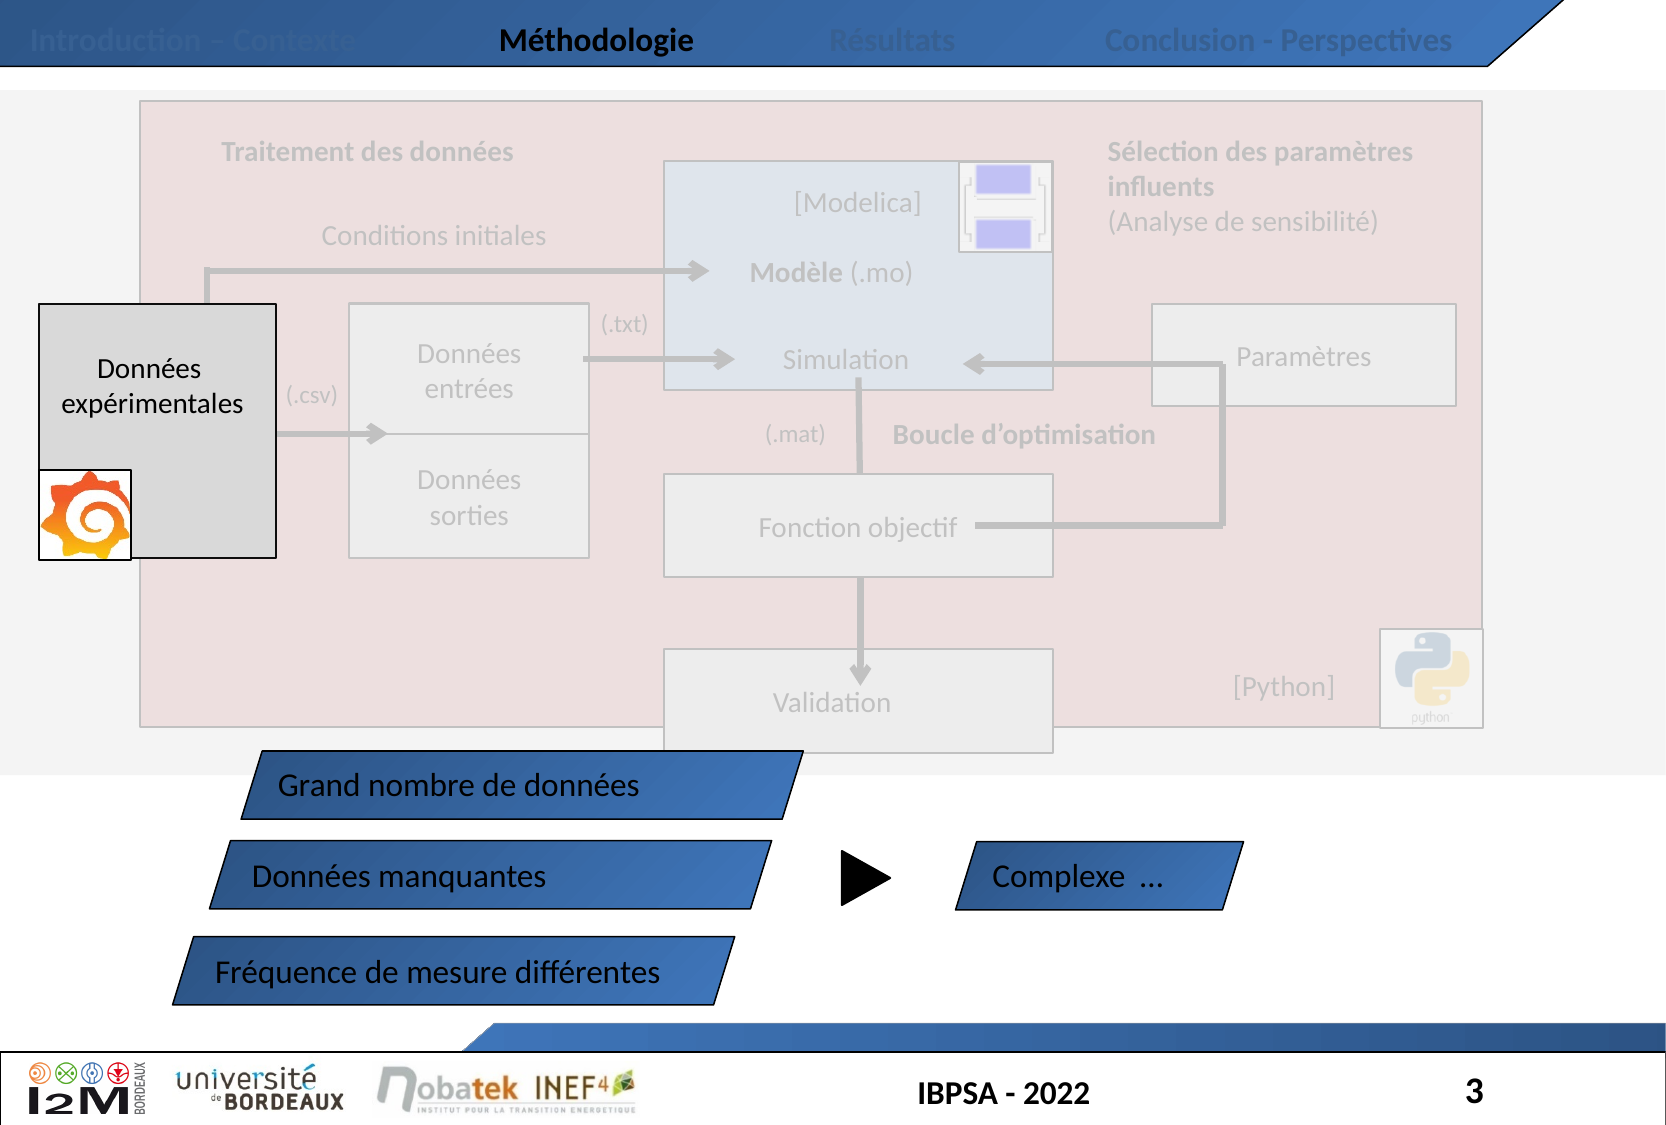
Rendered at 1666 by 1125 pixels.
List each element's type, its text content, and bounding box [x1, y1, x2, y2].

text_box Fréquence de mesure différentes [200, 942, 725, 998]
text_box [0, 88, 1666, 777]
text_box [37, 301, 279, 560]
text_box Grand nombre de données [263, 755, 721, 811]
picture [40, 470, 130, 559]
picture [372, 1061, 640, 1118]
picture [159, 1053, 361, 1125]
text_box [170, 934, 737, 1007]
picture [1380, 629, 1483, 728]
text_box [953, 839, 1246, 913]
text_box Données expérimentales [33, 341, 272, 427]
text_box Introduction – Contexte Méthodologie Résultats Conclusion - Perspectives [14, 11, 1624, 66]
text_box 3 [1450, 1058, 1663, 1125]
text_box [239, 748, 806, 822]
text_box Données manquantes [237, 846, 762, 902]
text_box Complexe … [977, 846, 1262, 902]
picture [29, 1062, 145, 1114]
text_box [839, 849, 893, 907]
text_box [207, 838, 774, 911]
picture [959, 162, 1052, 252]
